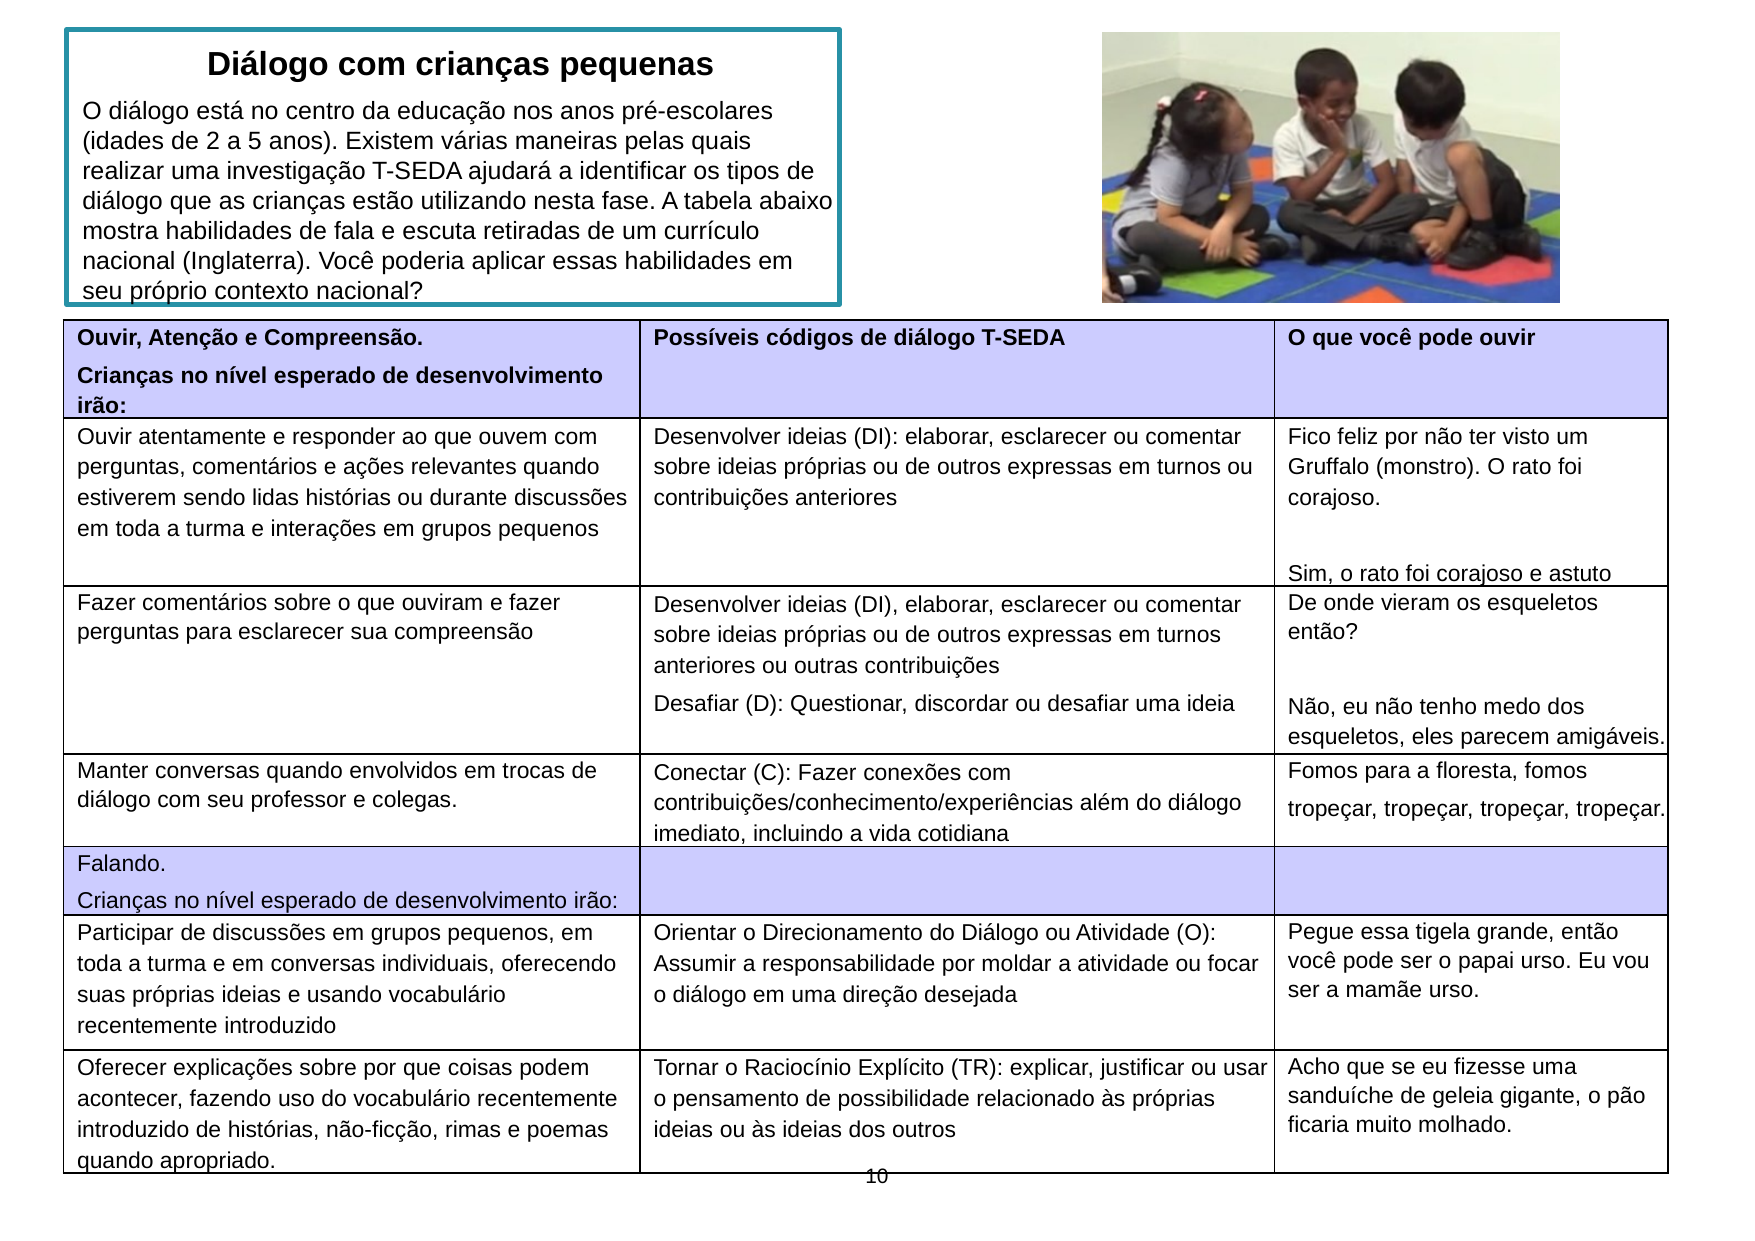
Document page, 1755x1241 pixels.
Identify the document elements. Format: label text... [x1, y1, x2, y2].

table_header O que você pode ouvir [1275, 321, 1667, 417]
text_box 10 [863, 1162, 891, 1188]
table_cell Manter conversas quando envolvidos em trocas de diálogo com seu professor e colegas. [64, 755, 639, 846]
table_cell Falando. Crianças no nível esperado de desenvolvimento irão: [64, 847, 639, 914]
text_box [1102, 32, 1560, 303]
table_cell Participar de discussões em grupos pequenos, em toda a turma e em conversas individuais, oferecendo suas próprias ideias e usando vocabulário recentemente introduzido [64, 916, 639, 1049]
table_cell Fazer comentários sobre o que ouviram e fazer perguntas para esclarecer sua compreensão [64, 587, 639, 753]
table_cell Acho que se eu fizesse uma sanduíche de geleia gigante, o pão ficaria muito molhado. [1275, 1051, 1667, 1172]
table_cell [641, 847, 1274, 914]
table_cell Desenvolver ideias (DI): elaborar, esclarecer ou comentar sobre ideias próprias ou de outros expressas em turnos ou contribuições anteriores [641, 419, 1274, 585]
table_cell Orientar o Direcionamento do Diálogo ou Atividade (O): Assumir a responsabilidade por moldar a atividade ou focar o diálogo em uma direção desejada [641, 916, 1274, 1049]
table_cell [1275, 847, 1667, 914]
table_cell Fomos para a floresta, fomos tropeçar, tropeçar, tropeçar, tropeçar. [1275, 755, 1667, 846]
table_cell Fico feliz por não ter visto um Gruffalo (monstro). O rato foi corajoso. Sim, o rato foi corajoso e astuto [1275, 419, 1667, 585]
table_cell Oferecer explicações sobre por que coisas podem acontecer, fazendo uso do vocabulário recentemente introduzido de histórias, não-ficção, rimas e poemas quando apropriado. [64, 1051, 639, 1172]
table_cell Desenvolver ideias (DI), elaborar, esclarecer ou comentar sobre ideias próprias ou de outros expressas em turnos anteriores ou outras contribuições Desafiar (D): Questionar, discordar ou desafiar uma ideia [641, 587, 1274, 753]
text_box Diálogo com crianças pequenas O diálogo está no centro da educação nos anos pré-escolares (idades de 2 a 5 anos). Existem várias maneiras pelas quais realizar uma investigação T-SEDA ajudará a identificar os tipos de diálogo que as crianças estão utilizando nesta fase. A tabela abaixo mostra habilidades de fala e escuta retiradas de um currículo nacional (Inglaterra). Você poderia aplicar essas habilidades em seu próprio contexto nacional? [66, 29, 840, 305]
table_cell Ouvir atentamente e responder ao que ouvem com perguntas, comentários e ações relevantes quando estiverem sendo lidas histórias ou durante discussões em toda a turma e interações em grupos pequenos [64, 419, 639, 585]
table_cell Tornar o Raciocínio Explícito (TR): explicar, justificar ou usar o pensamento de possibilidade relacionado às próprias ideias ou às ideias dos outros [641, 1051, 1274, 1172]
table_cell Conectar (C): Fazer conexões com contribuições/conhecimento/experiências além do diálogo imediato, incluindo a vida cotidiana [641, 755, 1274, 846]
table_header Possíveis códigos de diálogo T-SEDA [641, 321, 1274, 417]
table_header Ouvir, Atenção e Compreensão. Crianças no nível esperado de desenvolvimento irão: [64, 321, 639, 417]
table_cell Pegue essa tigela grande, então você pode ser o papai urso. Eu vou ser a mamãe urso. [1275, 916, 1667, 1049]
table_cell De onde vieram os esqueletos então? Não, eu não tenho medo dos esqueletos, eles parecem amigáveis. [1275, 587, 1667, 753]
